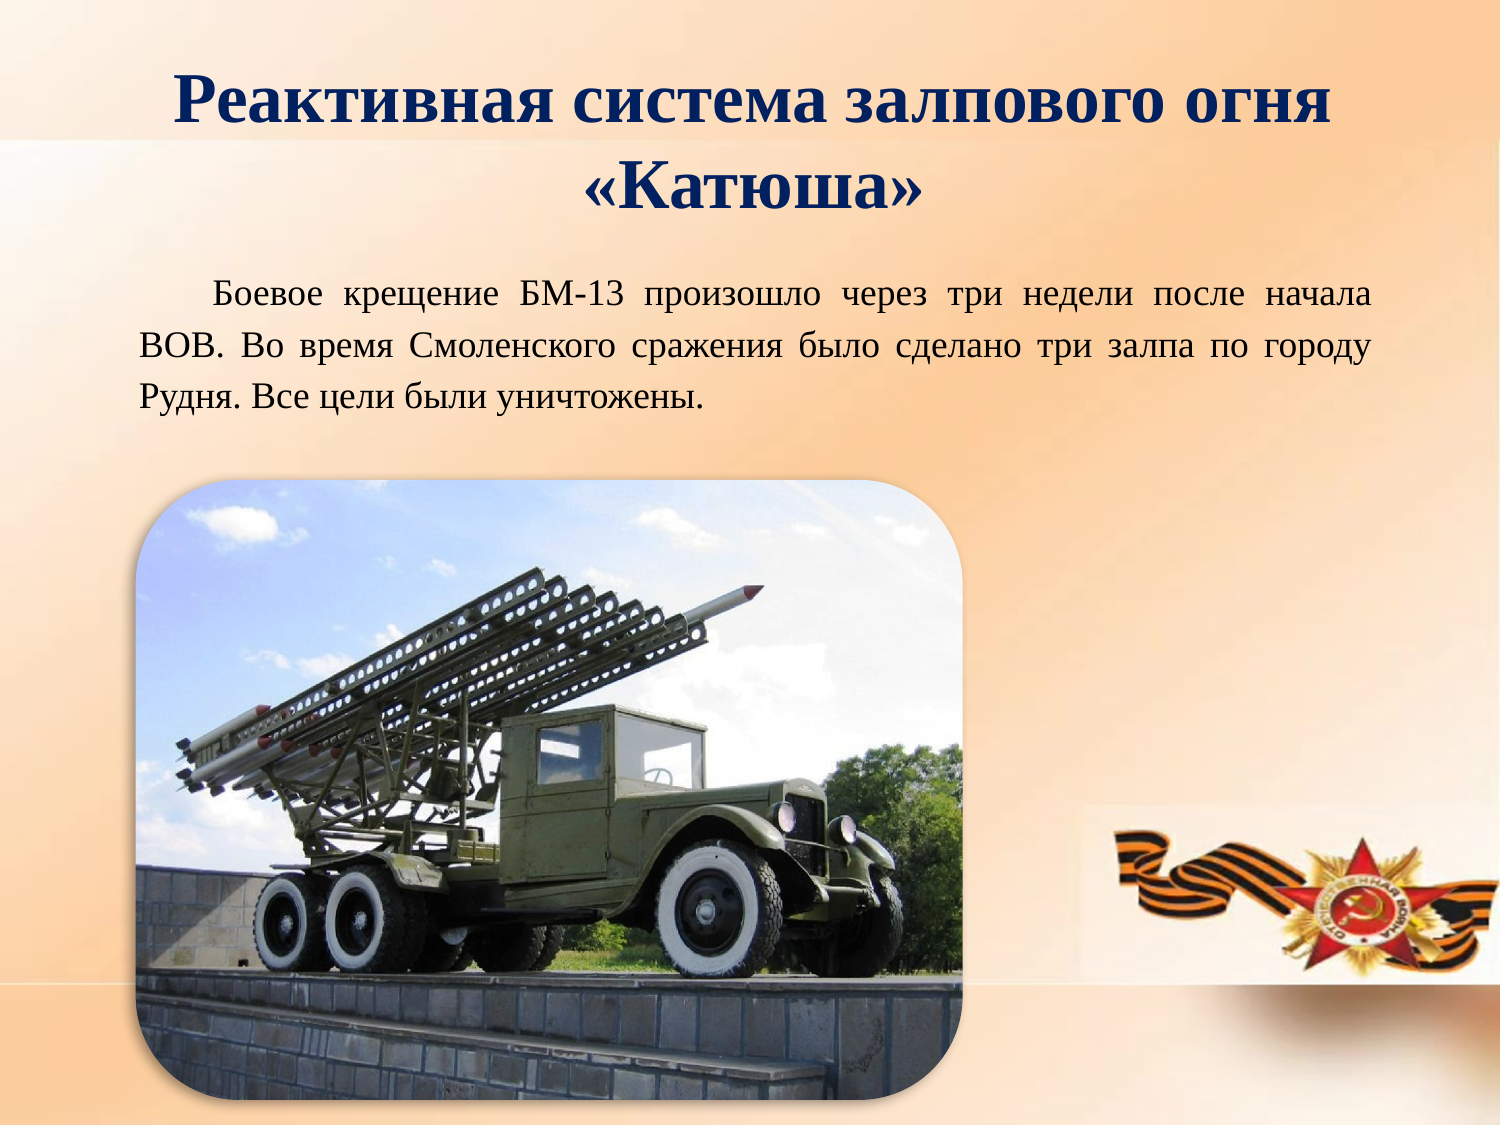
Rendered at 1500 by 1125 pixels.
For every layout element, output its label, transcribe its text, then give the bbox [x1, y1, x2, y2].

picture [0, 0, 1500, 1125]
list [135, 479, 963, 1101]
title Реактивная система залпового огня «Катюша» [41, 42, 1467, 231]
text_box Боевое крещение БМ-13 произошло через три недели после начала ВОВ. Во время Смоленского сражения было сделано три залпа по городу Рудня. Все цели были уничтожены. [123, 253, 1388, 424]
